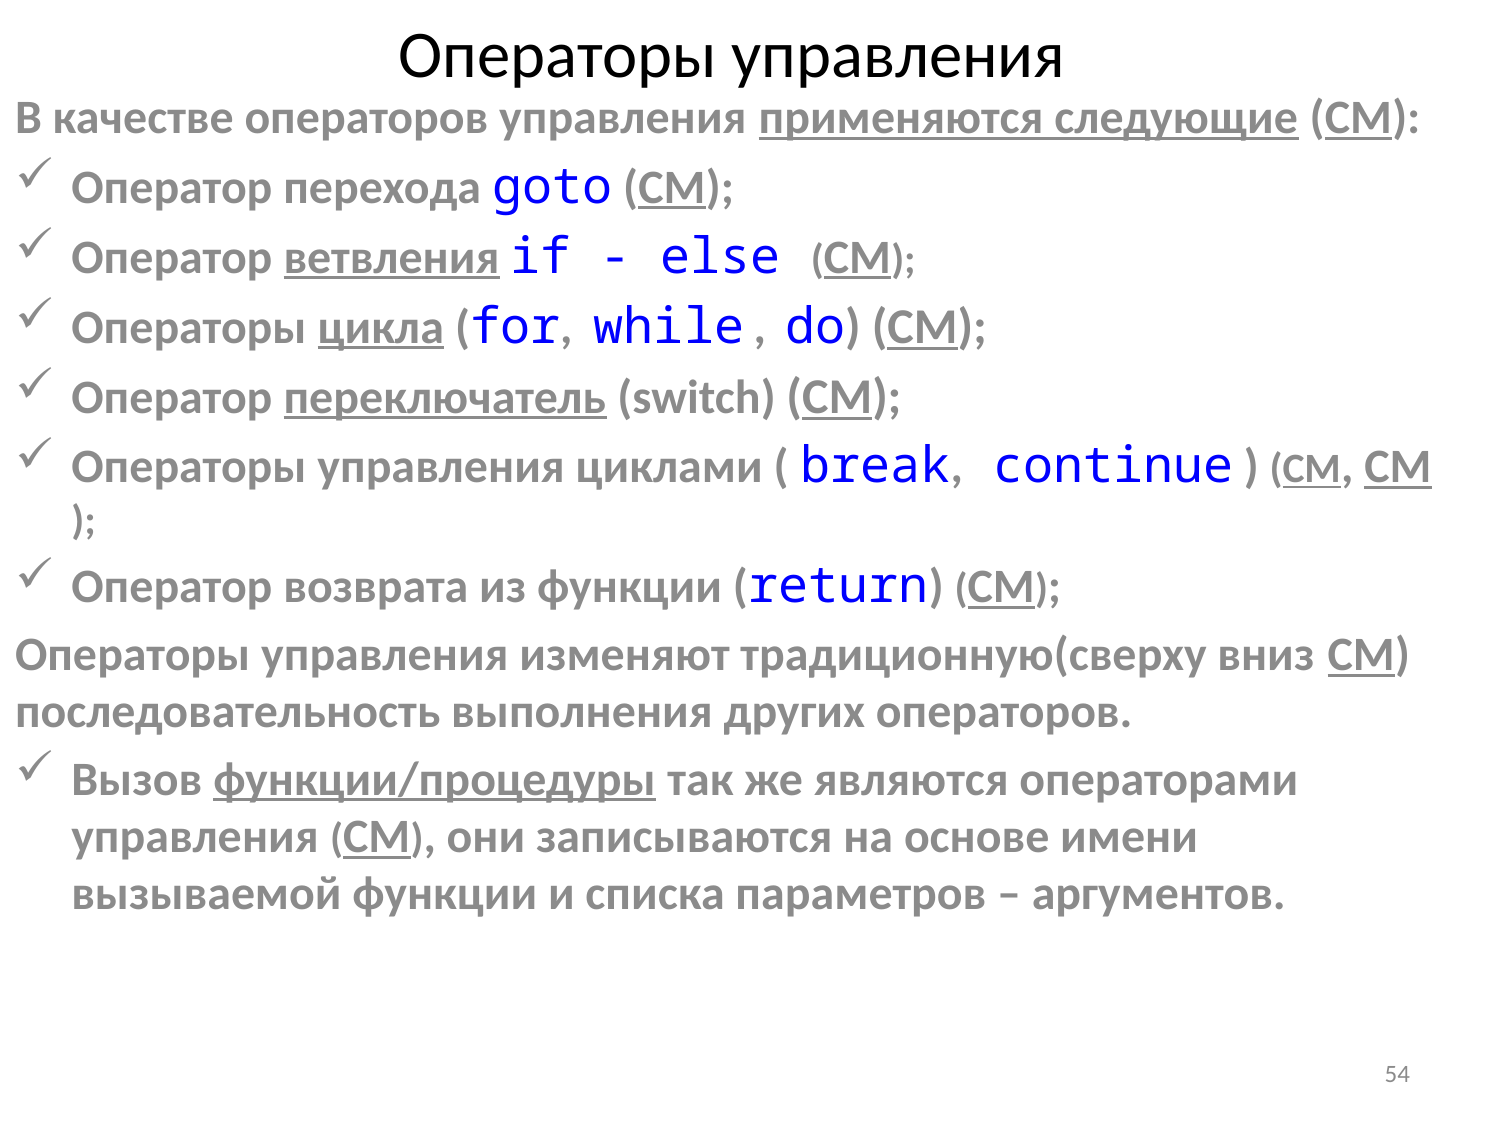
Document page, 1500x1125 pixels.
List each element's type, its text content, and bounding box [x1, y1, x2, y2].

slide_number 54 [1074, 1042, 1425, 1103]
text_box В качестве операторов управления применяются следующие (СМ): Оператор перехода goto (СМ); Оператор ветвления if - else (СМ); Операторы цикла (for, while , do) (СМ); Оператор переключатель (switch) (СМ); Операторы управления циклами ( break, continue ) (СМ, СМ); Оператор возврата из функции (return) (СМ); Операторы управления изменяют традиционную(сверху вниз СМ) последовательность выполнения других операторов. Вызов функции/процедуры так же являются операторами управления (СМ), они записываются на основе имени вызываемой функции и списка параметров – аргументов. [0, 78, 1457, 1024]
title Операторы управления [159, 0, 1306, 78]
